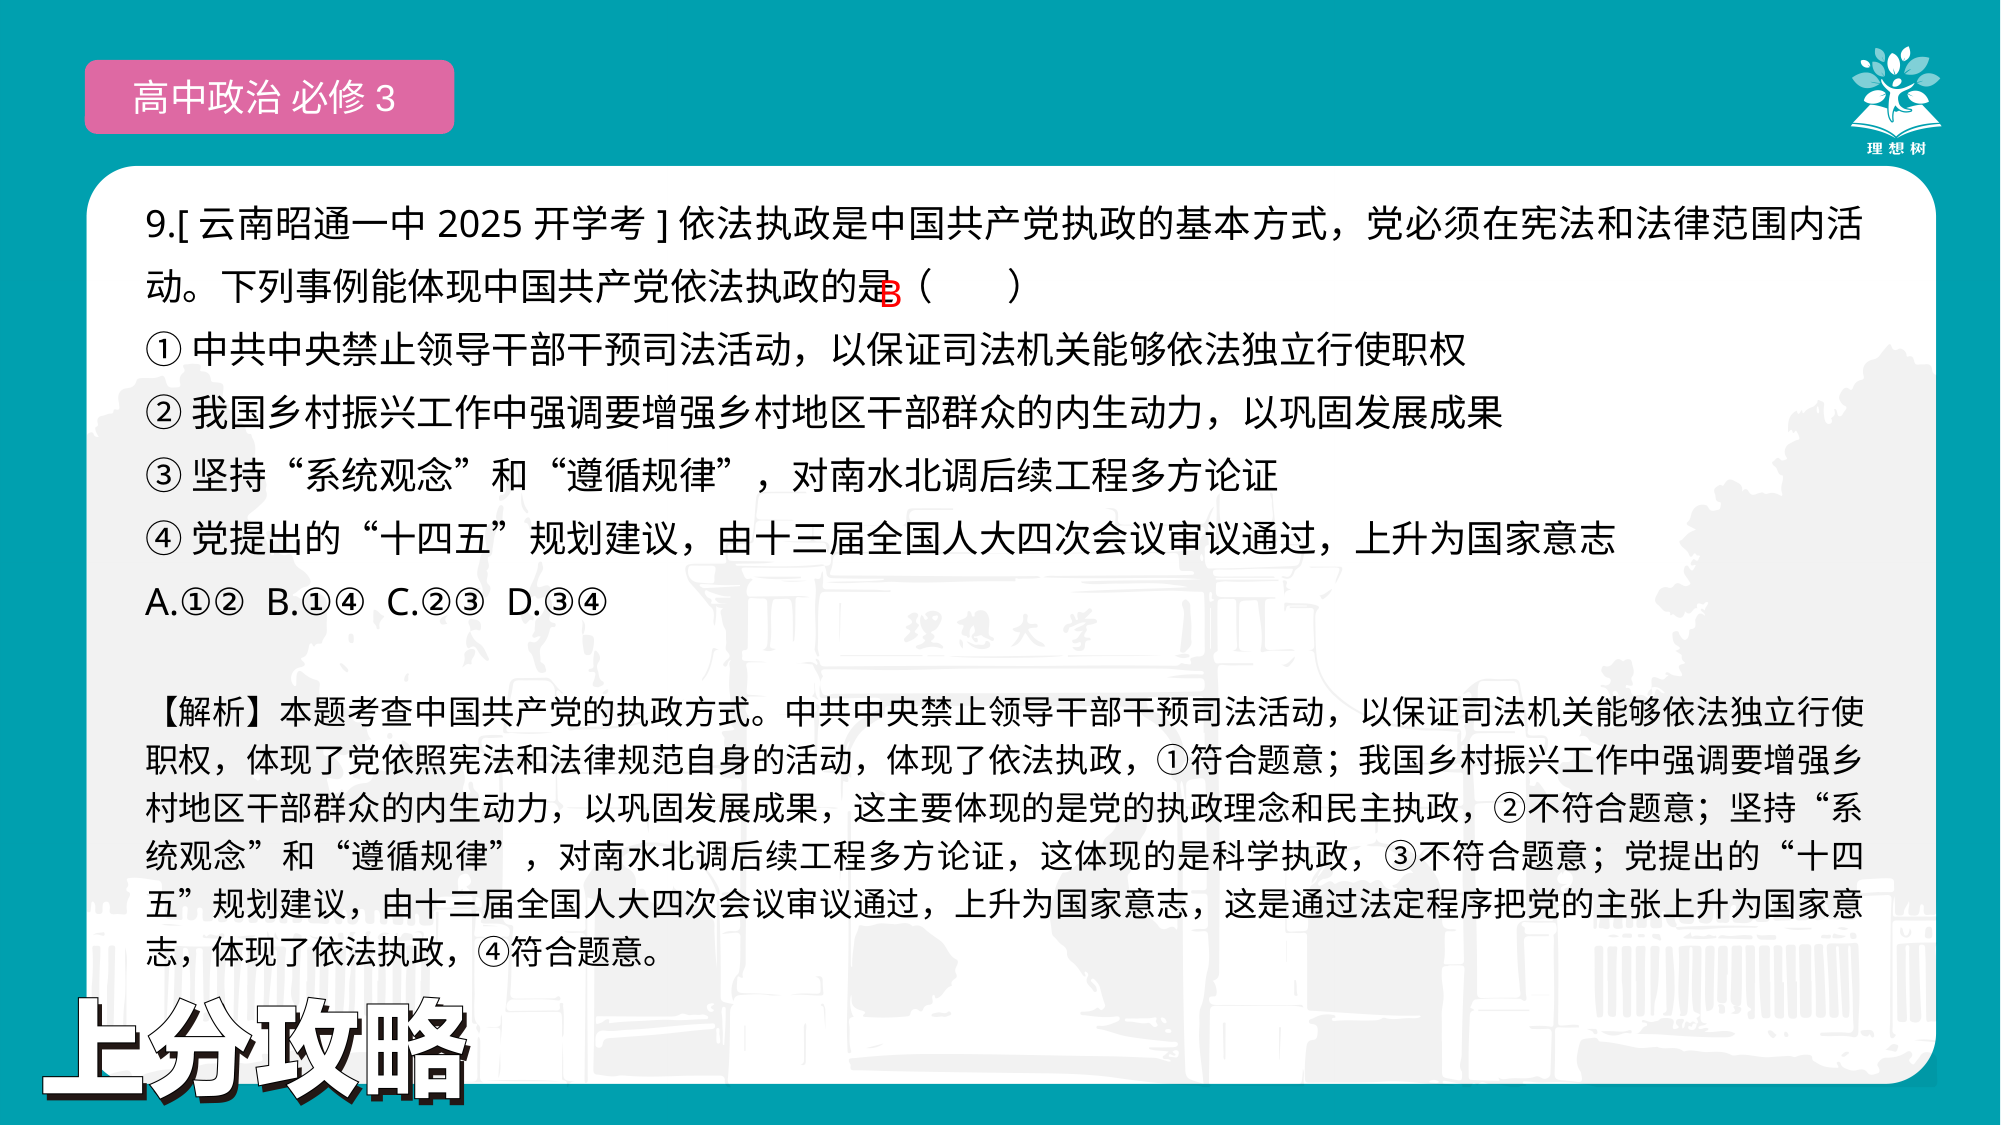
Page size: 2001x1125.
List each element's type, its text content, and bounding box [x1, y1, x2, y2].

text_box B [853, 239, 971, 323]
text_box 【解析】本题考查中国共产党的执政方式。中共中央禁止领导干部干预司法活动，以保证司法机关能够依法独立行使职权，体现了党依照宪法和法律规范自身的活动，体现了依法执政，①符合题意；我国乡村振兴工作中强调要增强乡村地区干部群众的内生动力，以巩固发展成果，这主要体现的是党的执政理念和民主执政，②不符合题意；坚持“系统观念”和“遵循规律”，对南水北调后续工程多方论证，这体现的是科学执政，③不符合题意；党提出的“十四五”规划建议，由十三届全国人大四次会议审议通过，上升为国家意志，这是通过法定程序把党的主张上升为国家意志，体现了依法执政，④符合题意。 [130, 676, 1880, 979]
picture [0, 0, 2001, 1125]
text_box 高中政治 必修3 [83, 58, 456, 135]
text_box 9.[云南昭通一中2025开学考]依法执政是中国共产党执政的基本方式，党必须在宪法和法律范围内活动。下列事例能体现中国共产党依法执政的是（ ） ①中共中央禁止领导干部干预司法活动，以保证司法机关能够依法独立行使职权 ②我国乡村振兴工作中强调要增强乡村地区干部群众的内生动力，以巩固发展成果 ③坚持“系统观念”和“遵循规律”，对南水北调后续工程多方论证 ④党提出的“十四五”规划建议，由十三届全国人大四次会议审议通过，上升为国家意志 A.①② B.①④ C.②③ D.③④ [130, 175, 1880, 631]
